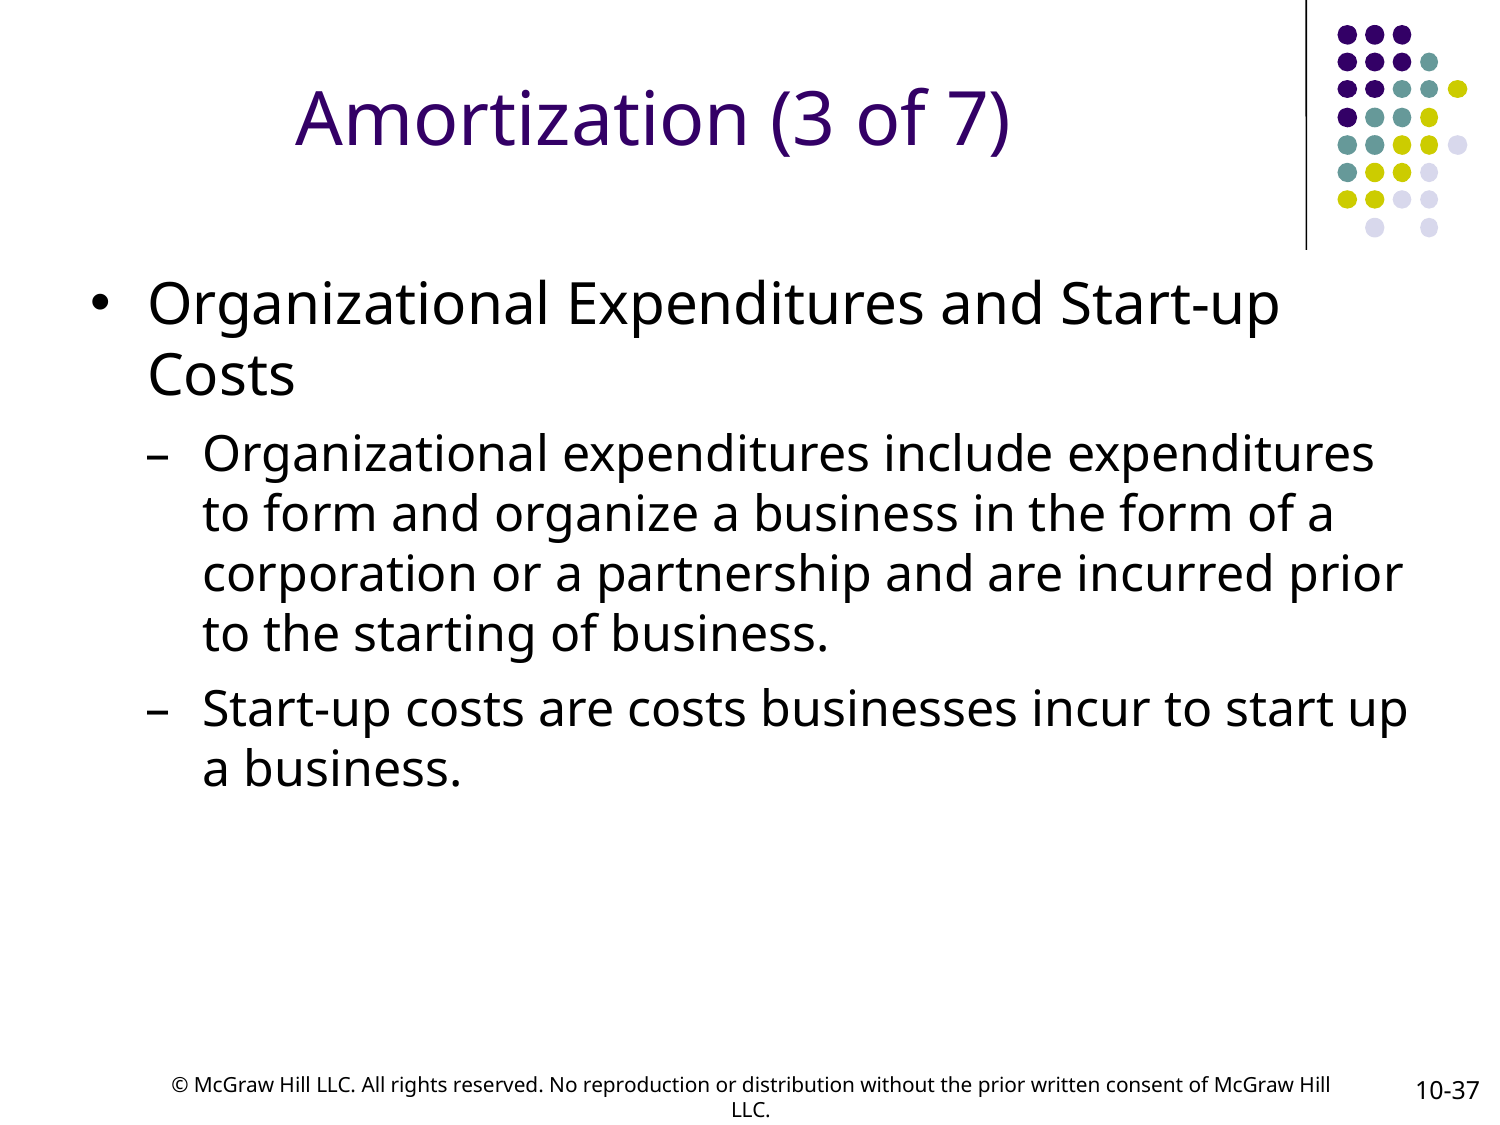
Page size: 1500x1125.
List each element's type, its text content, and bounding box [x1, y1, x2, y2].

list Organizational Expenditures and Start-up Costs Organizational expenditures include expenditures to form and organize a business in the form of a corporation or a partnership and are incurred prior to the starting of business. Start-up costs are costs businesses incur to start up a business. [75, 259, 1425, 1062]
slide_number 10-37 [1345, 1061, 1496, 1122]
title Amortization (3 of 7) [32, 8, 1275, 234]
